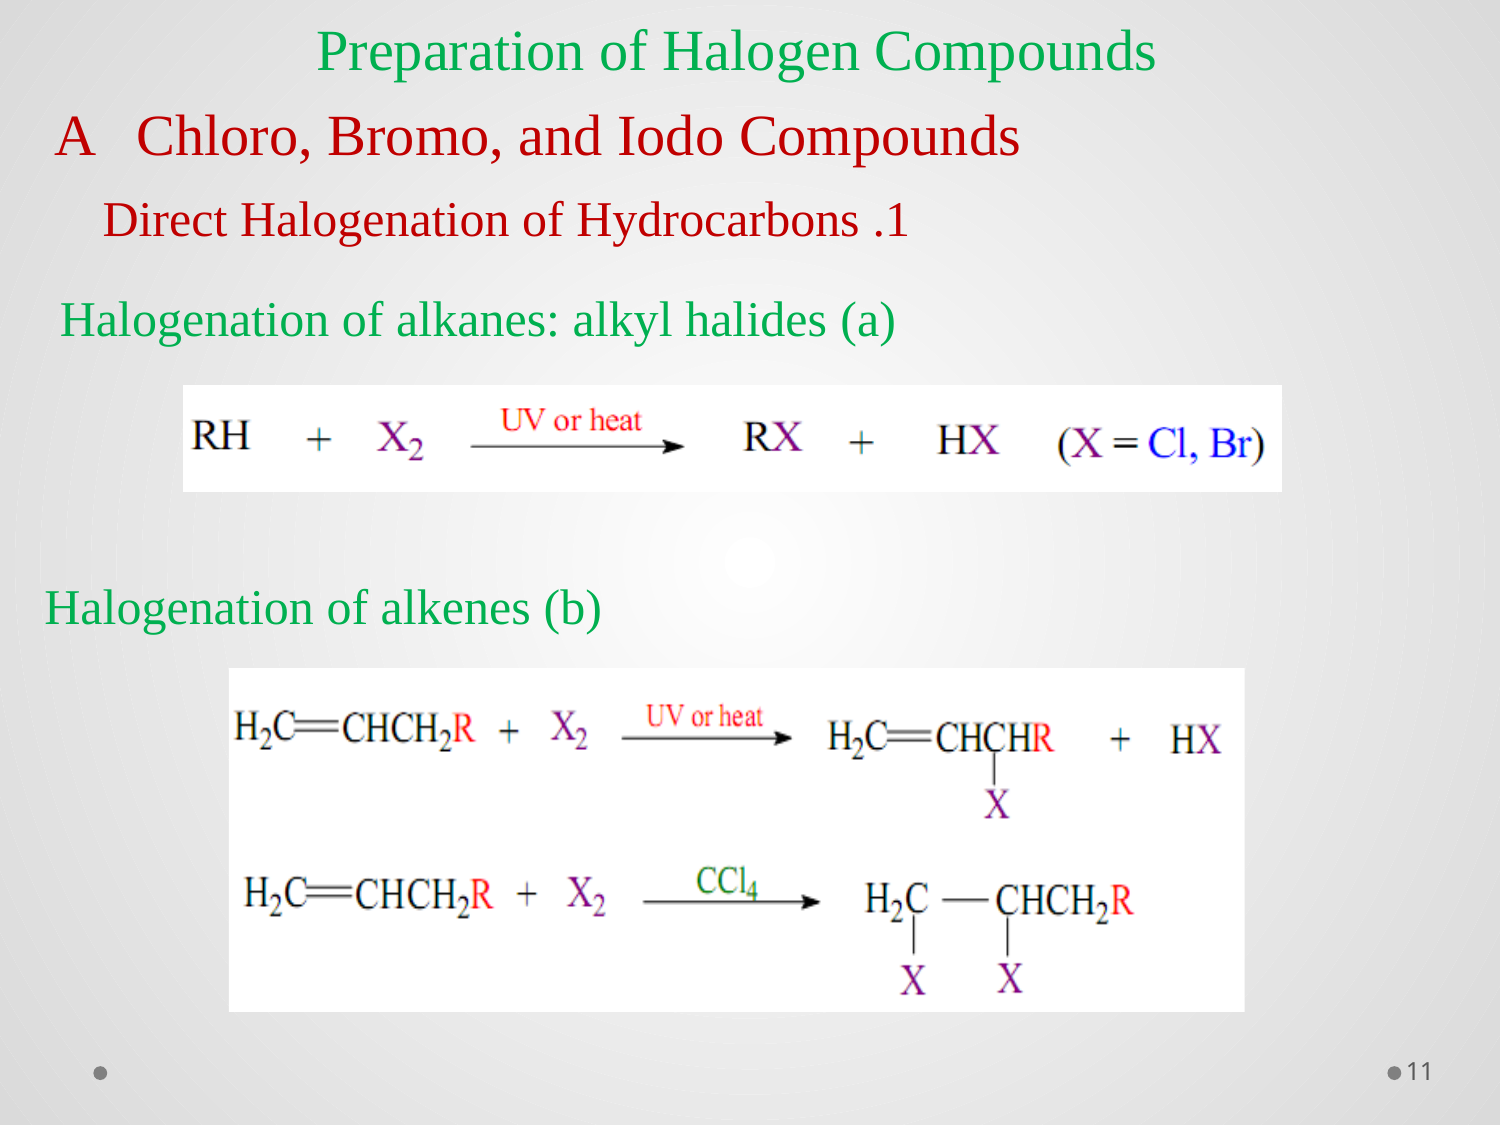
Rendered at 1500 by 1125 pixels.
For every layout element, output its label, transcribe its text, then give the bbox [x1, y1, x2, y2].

text_box A Chloro, Bromo, and Iodo Compounds [0, 89, 1118, 174]
picture [182, 384, 1282, 492]
text_box (a) Halogenation of alkanes: alkyl halides [32, 278, 911, 354]
text_box 1. Direct Halogenation of Hydrocarbons [0, 179, 1078, 255]
picture [228, 668, 1245, 1012]
slide_number 11 [1401, 1042, 1494, 1103]
text_box (b) Halogenation of alkenes [0, 566, 806, 642]
text_box Preparation of Halogen Compounds [183, 4, 1291, 90]
